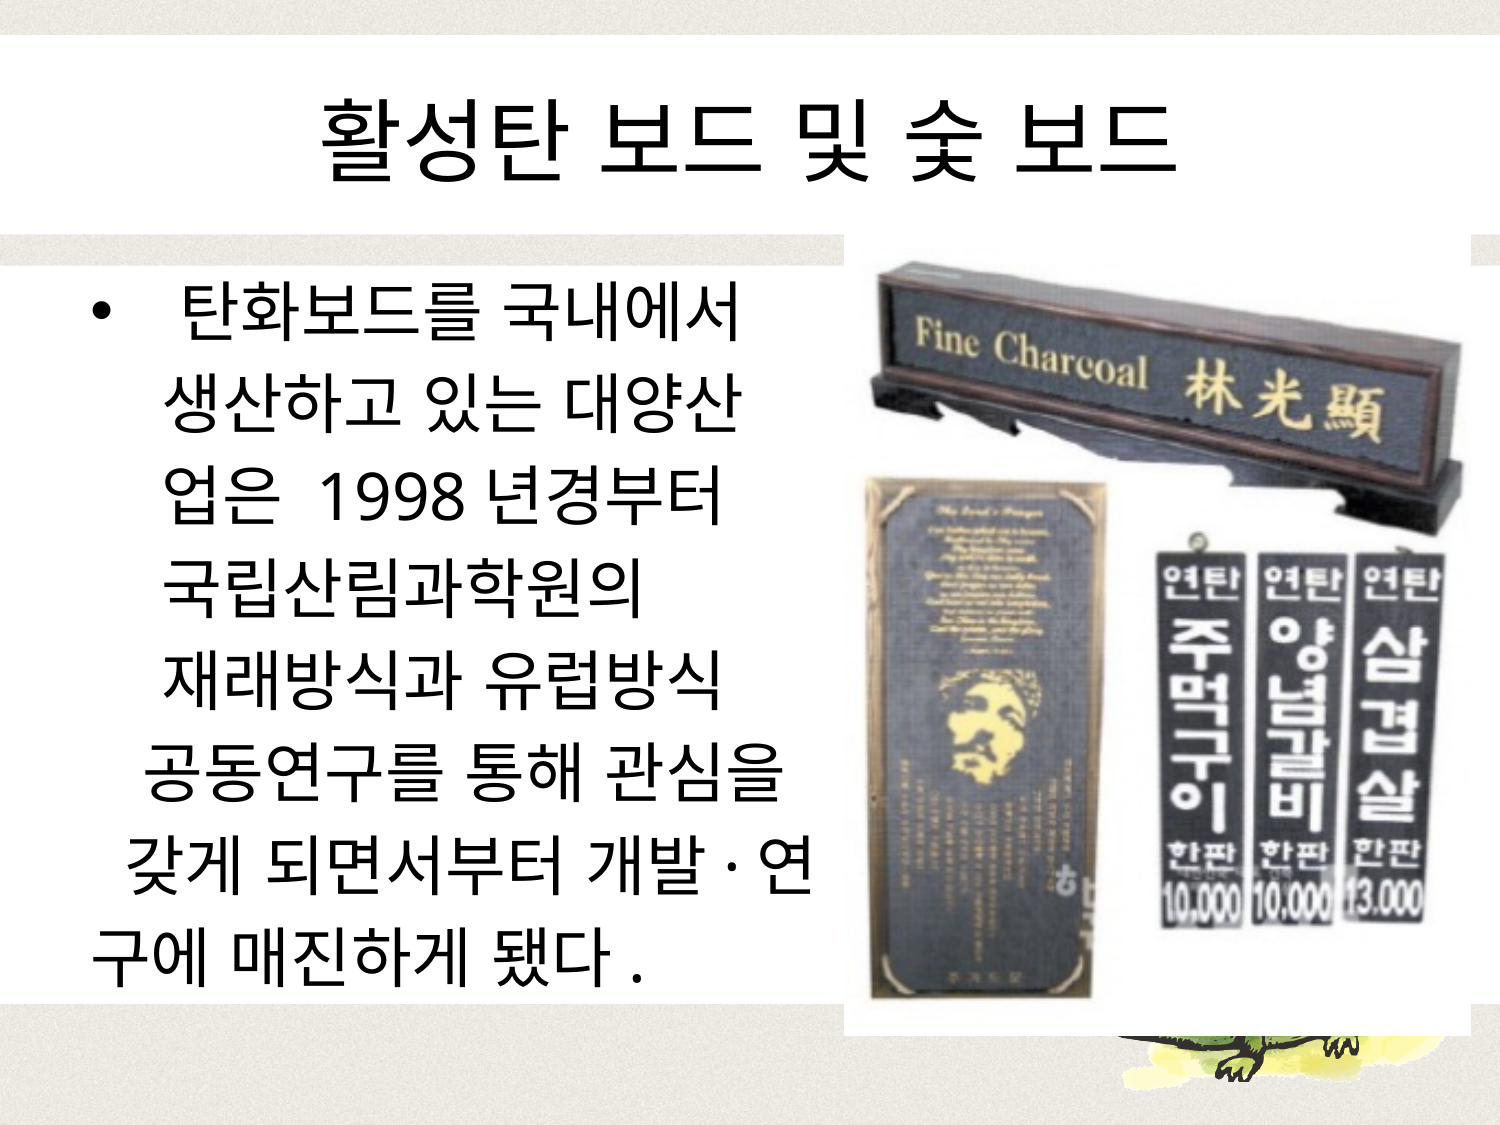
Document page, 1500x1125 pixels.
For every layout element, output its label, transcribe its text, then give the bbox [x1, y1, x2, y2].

picture [0, 0, 1500, 35]
picture [0, 231, 1500, 1125]
title 활성탄 보드 및 숯 보드 [75, 45, 1425, 233]
list 탄화보드를 국내에서 생산하고 있는 대양산 업은 1998년경부터 국립산림과학원의 재래방식과 유럽방식 공동연구를 통해 관심을 갖게 되면서부터 개발·연 구에 매진하게 됐다. [75, 262, 839, 1005]
